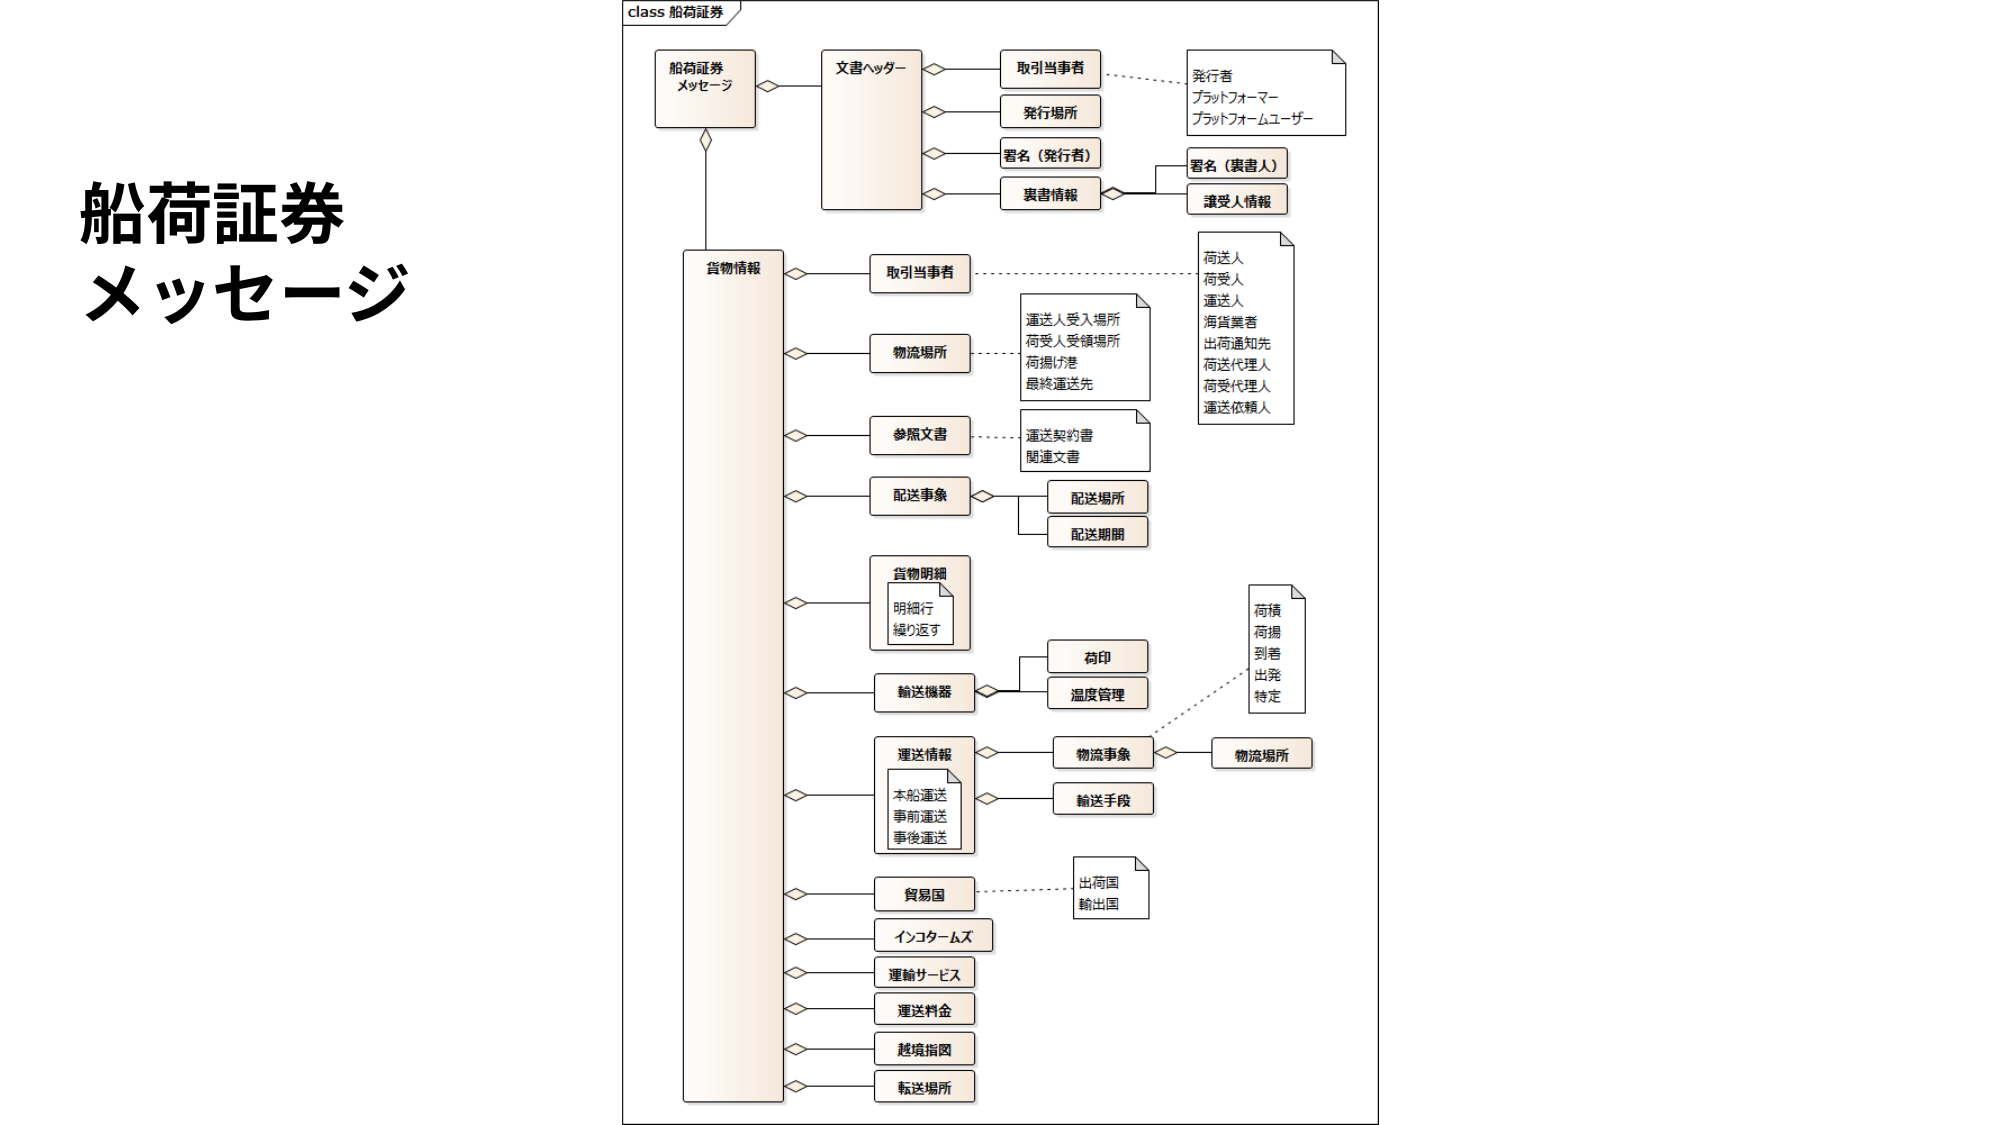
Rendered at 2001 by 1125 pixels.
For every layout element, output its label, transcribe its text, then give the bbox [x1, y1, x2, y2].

text_box 船荷証券 メッセージ [64, 164, 525, 340]
picture [621, 0, 1379, 1125]
